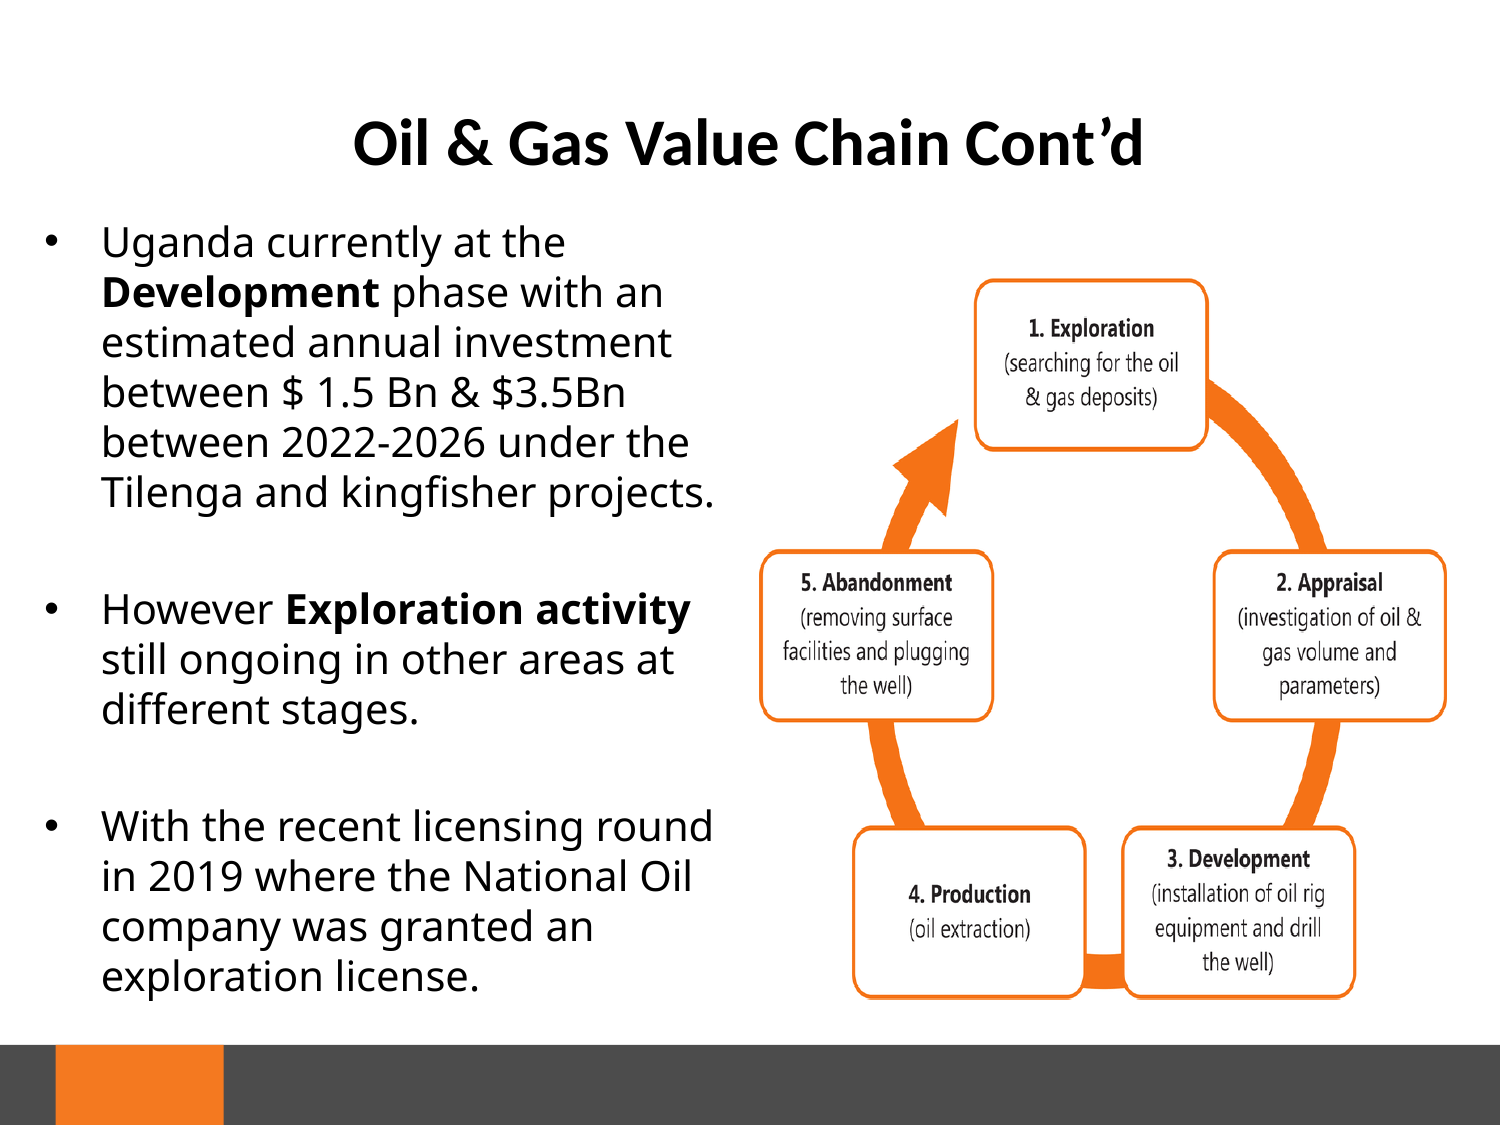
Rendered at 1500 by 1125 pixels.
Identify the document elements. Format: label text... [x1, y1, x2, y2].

title Oil & Gas Value Chain Cont’d [75, 45, 1425, 233]
list Uganda currently at the Development phase with an estimated annual investment between $ 1.5 Bn & $3.5Bn between 2022-2026 under the Tilenga and kingfisher projects. However Exploration activity still ongoing in other areas at different stages. With the recent licensing round in 2019 where the National Oil company was granted an exploration license. [29, 208, 741, 1014]
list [759, 278, 1448, 1000]
